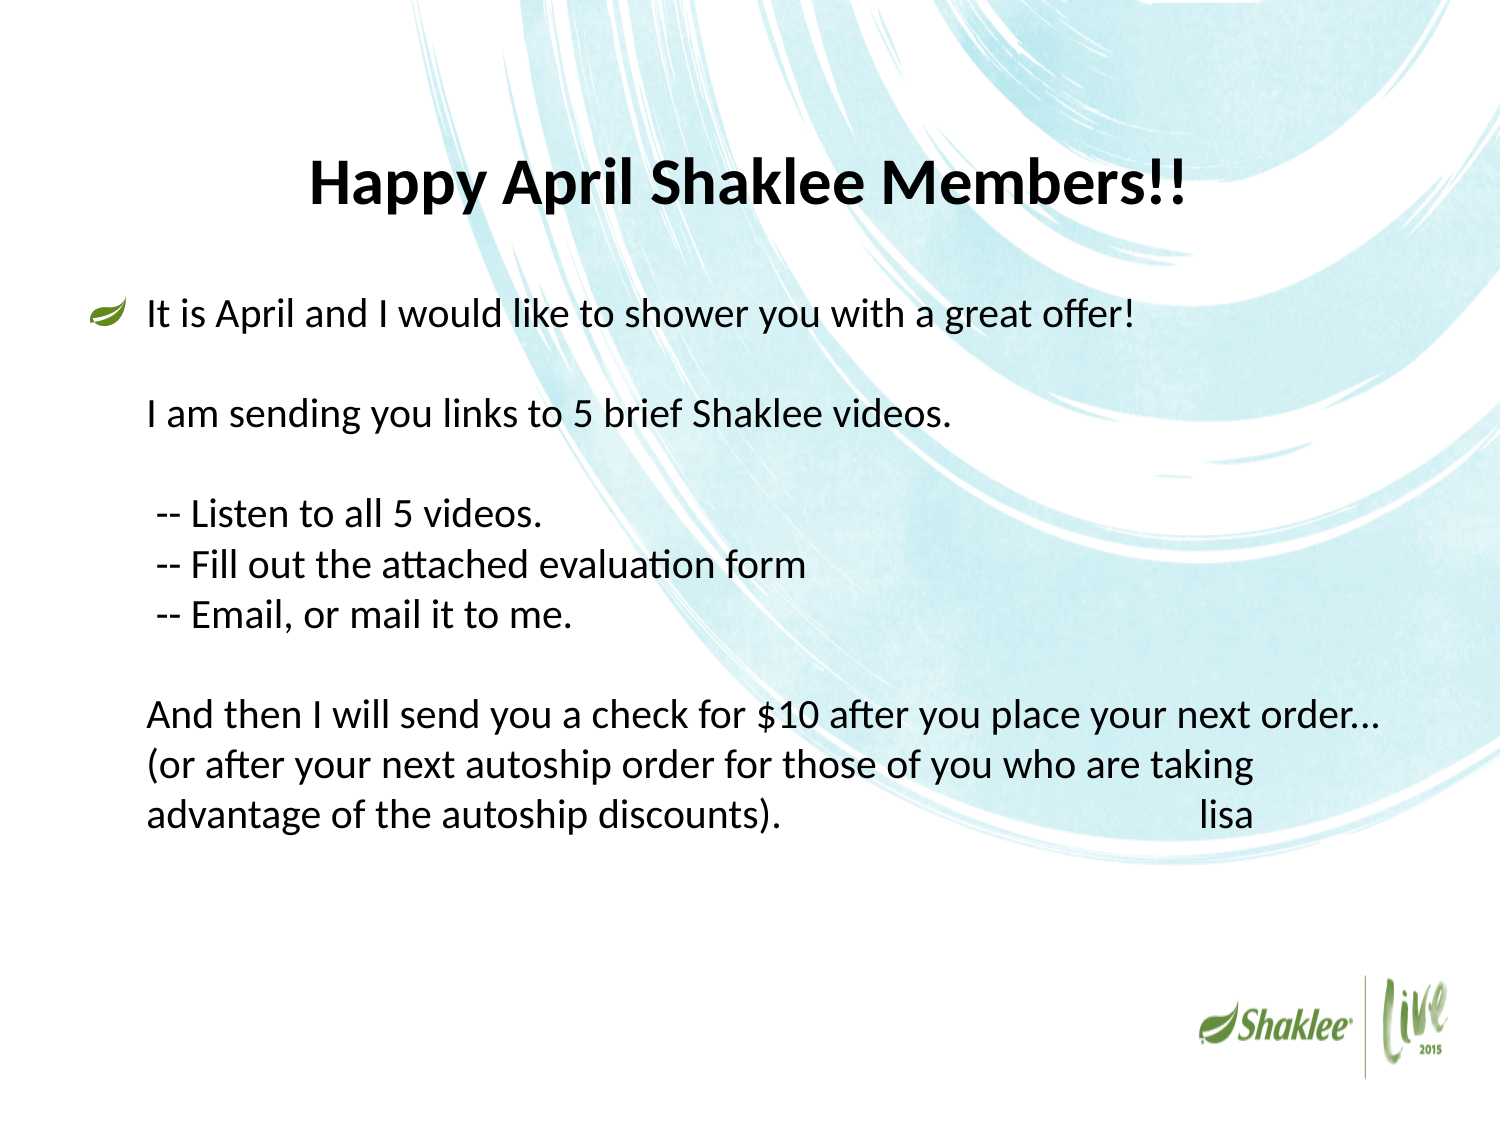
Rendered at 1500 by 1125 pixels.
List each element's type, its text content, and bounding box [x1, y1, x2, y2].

list It is April and I would like to shower you with a great offer! I am sending you links to 5 brief Shaklee videos. -- Listen to all 5 videos. -- Fill out the attached evaluation form -- Email, or mail it to me. And then I will send you a check for $10 after you place your next order...(or after your next autoship order for those of you who are taking advantage of the autoship discounts). lisa [75, 278, 1425, 877]
title Happy April Shaklee Members!! [75, 83, 1425, 272]
picture [0, 0, 1500, 1125]
